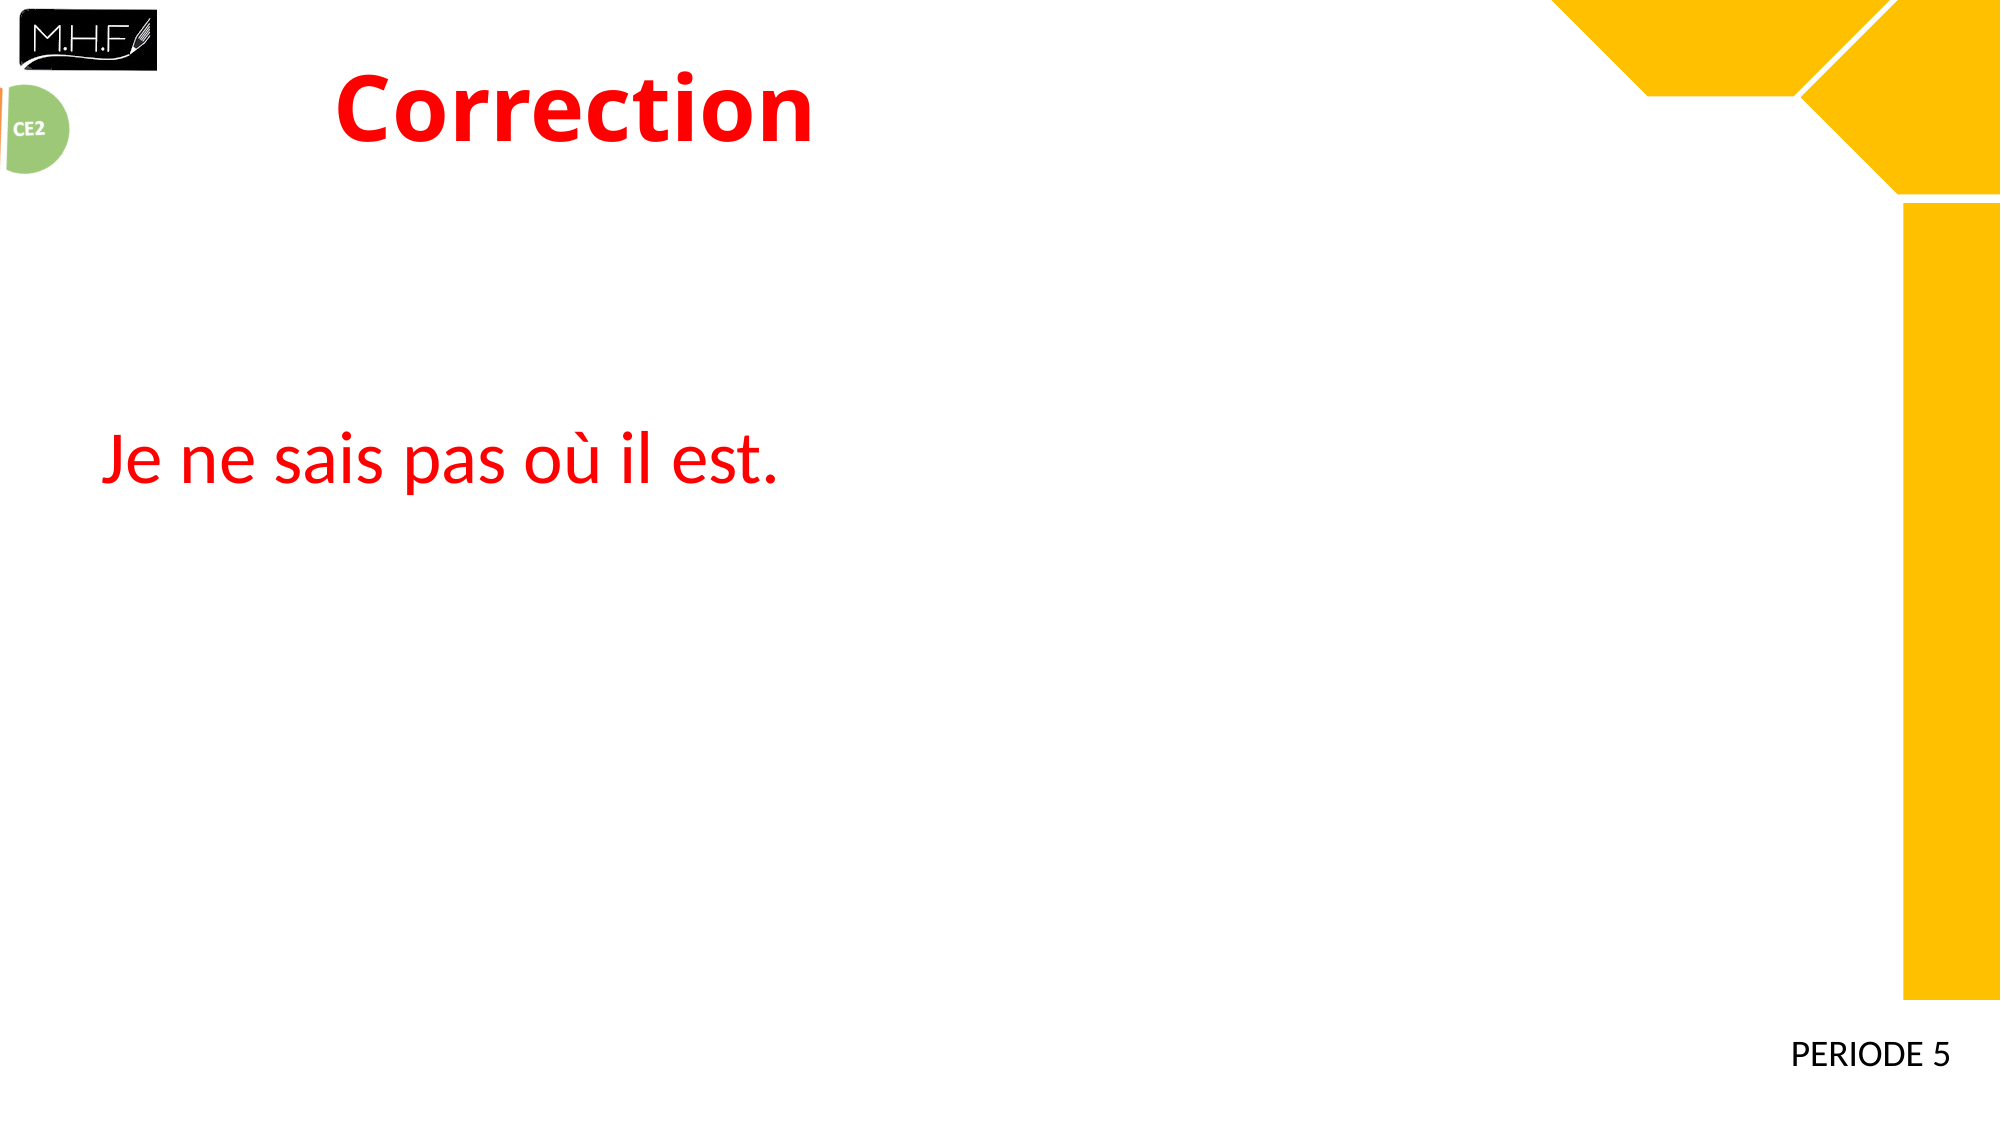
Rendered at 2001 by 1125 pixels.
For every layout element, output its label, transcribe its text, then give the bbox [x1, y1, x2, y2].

text_box PERIODE 5 [1362, 1021, 1967, 1125]
text_box [1549, 0, 1892, 98]
picture [0, 7, 157, 212]
title Correction [318, 3, 1865, 221]
list Je ne sais pas où il est. [86, 300, 1748, 1015]
text_box [1799, 0, 2000, 196]
text_box [1902, 202, 2000, 1001]
